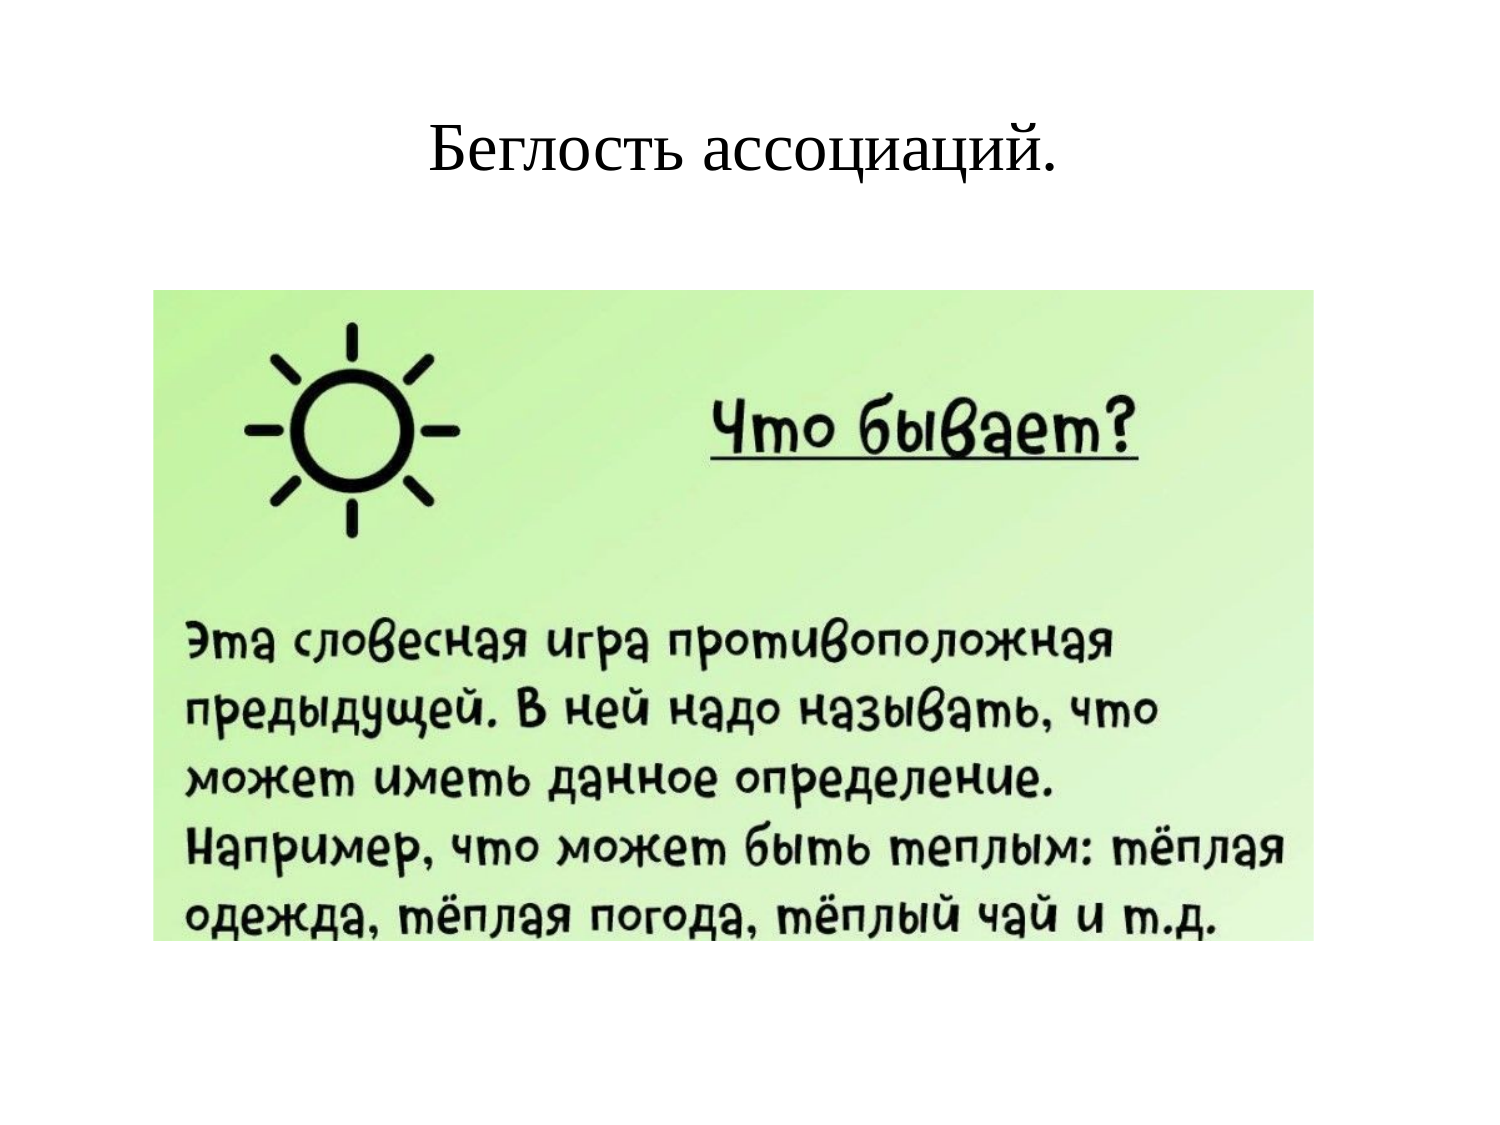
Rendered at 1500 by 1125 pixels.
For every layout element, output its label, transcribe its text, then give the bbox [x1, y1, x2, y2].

title Беглость ассоциаций. [206, 42, 1330, 253]
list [153, 290, 1314, 941]
